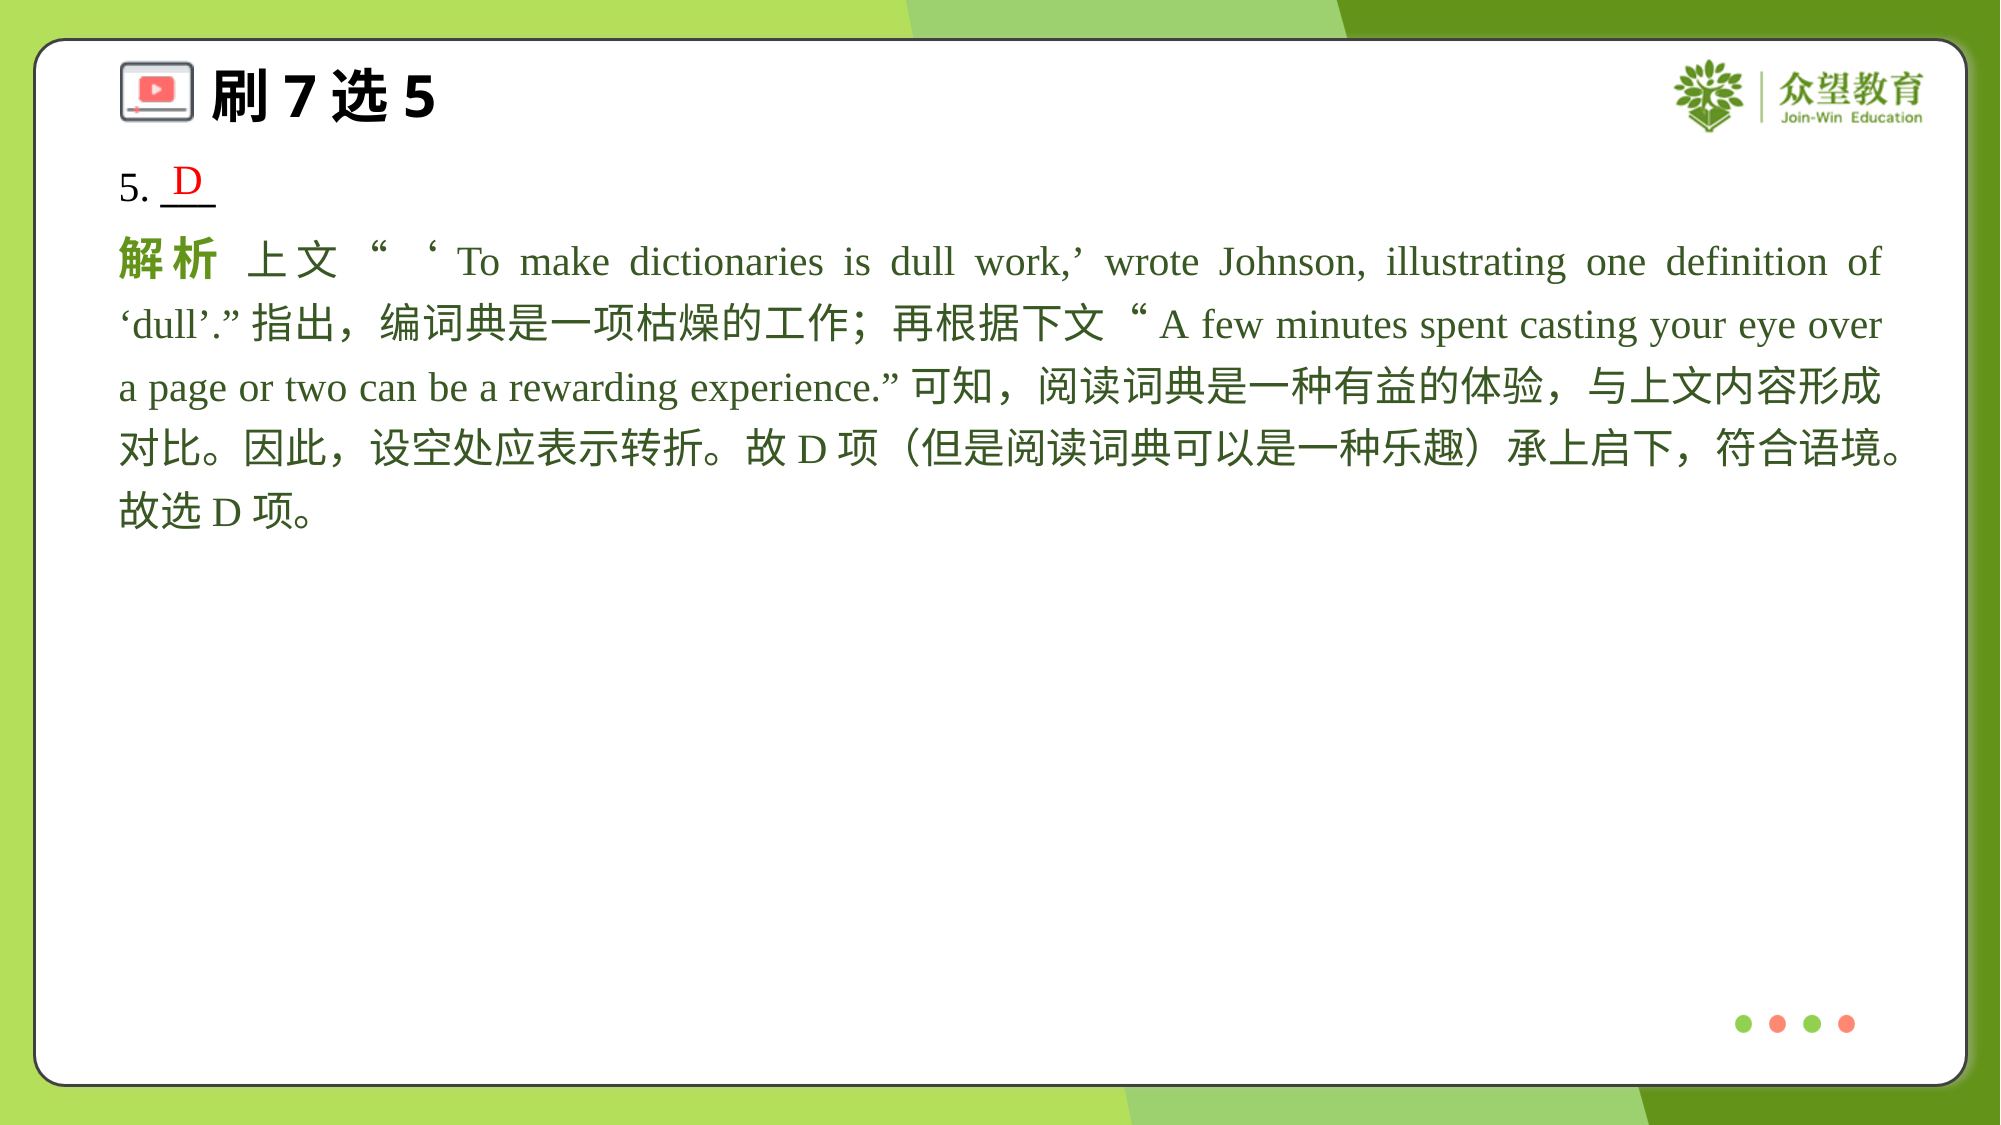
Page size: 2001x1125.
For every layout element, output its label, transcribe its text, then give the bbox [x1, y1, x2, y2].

picture [0, 0, 2000, 1125]
text_box 5. ___ [118, 146, 1883, 204]
text_box D [167, 140, 208, 199]
text_box 解析 上文“‘To make dictionaries is dull work,’ wrote Johnson, illustrating one definition of ‘dull’.”指出，编词典是一项枯燥的工作；再根据下文“A few minutes spent casting your eye over a page or two can be a rewarding experience.”可知，阅读词典是一种有益的体验，与上文内容形成对比。因此，设空处应表示转折。故D项（但是阅读词典可以是一种乐趣）承上启下，符合语境。故选D项。 [118, 215, 1883, 530]
